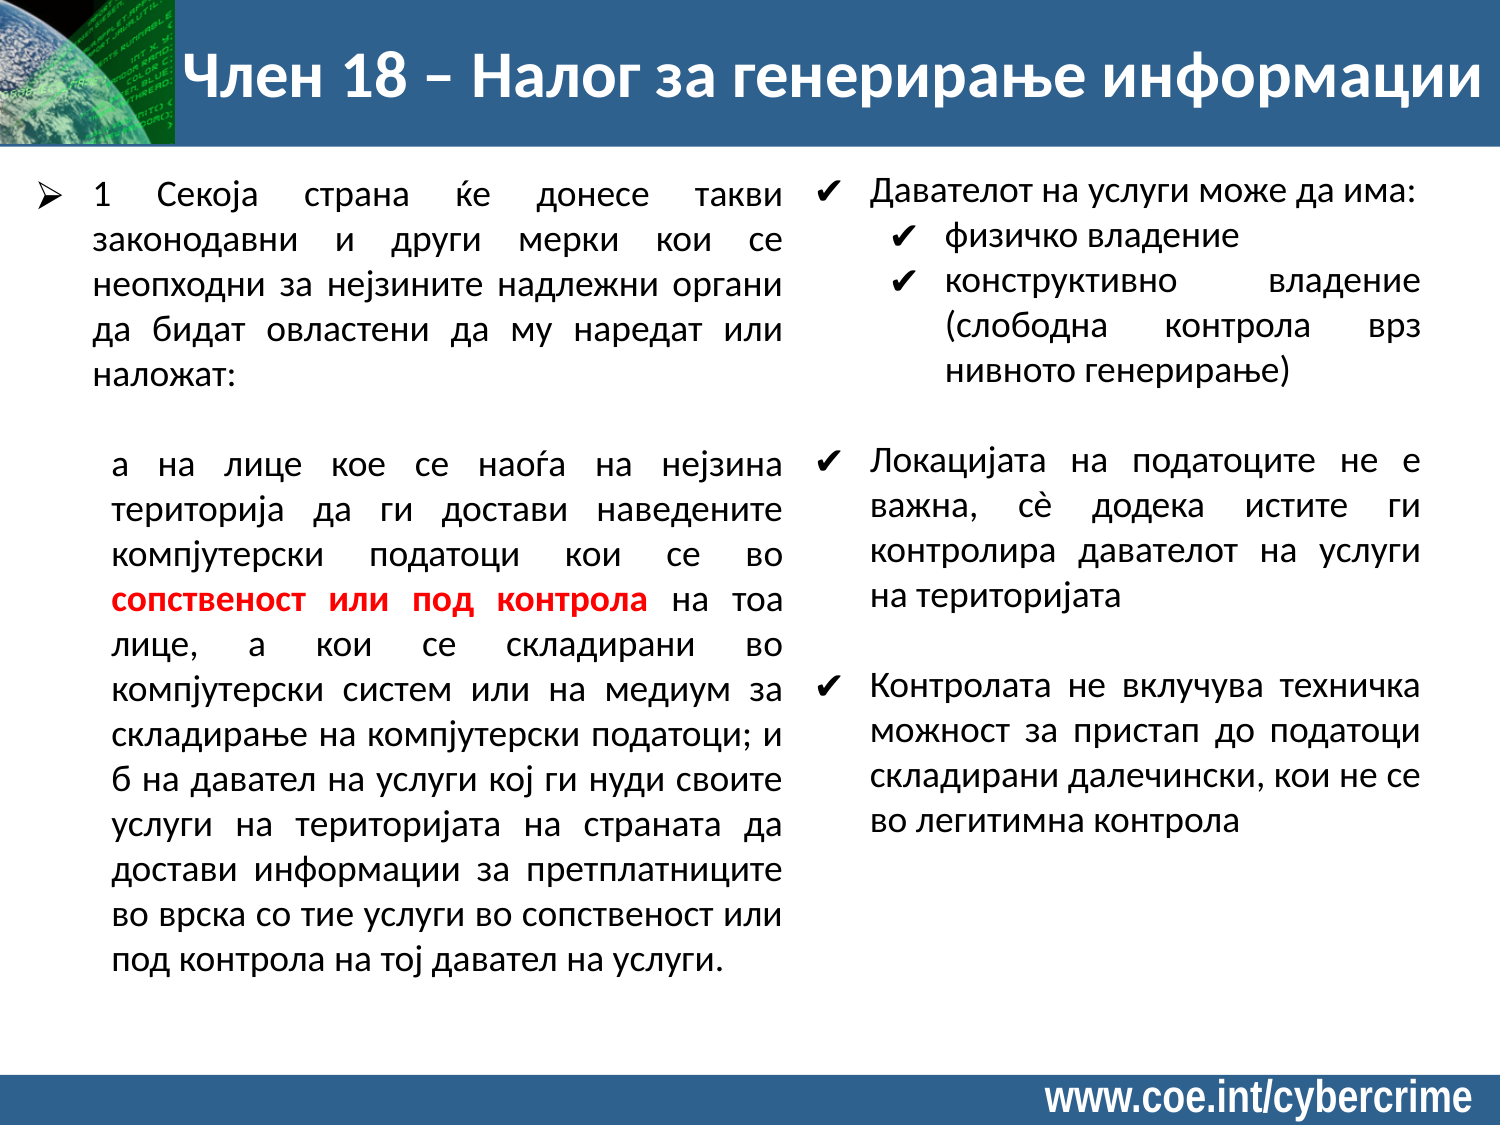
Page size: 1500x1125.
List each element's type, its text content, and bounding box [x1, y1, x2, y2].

text_box [0, 1073, 1030, 1125]
text_box www.coe.int/cybercrime [1030, 1059, 1500, 1125]
picture [0, 0, 175, 144]
text_box Давателот на услуги може да има: физичко владение конструктивно владение (слободна контрола врз нивното генерирање) Локацијата на податоците не е важна, сѐ додека истите ги контролира давателот на услуги на територијата Контролата не вклучува техничка можност за пристап до податоци складирани далечински, кои не се во легитимна контрола [798, 157, 1437, 848]
text_box Член 18 – Налог за генерирање информации [177, 0, 1500, 149]
text_box 1 Секоја страна ќе донесе такви законодавни и други мерки кои се неопходни за нејзините надлежни органи да бидат овластени да му наредат или наложат: а на лице кое се наоѓа на нејзина територија да ги достави наведените компјутерски податоци кои се во сопственост или под контрола на тоа лице, а кои се складирани во компјутерски систем или на медиум за складирање на компјутерски податоци; и б на давател на услуги кој ги нуди своите услуги на територијата на страната да достави информации за претплатниците во врска со тие услуги во сопственост или под контрола на тој давател на услуги. [21, 161, 799, 987]
